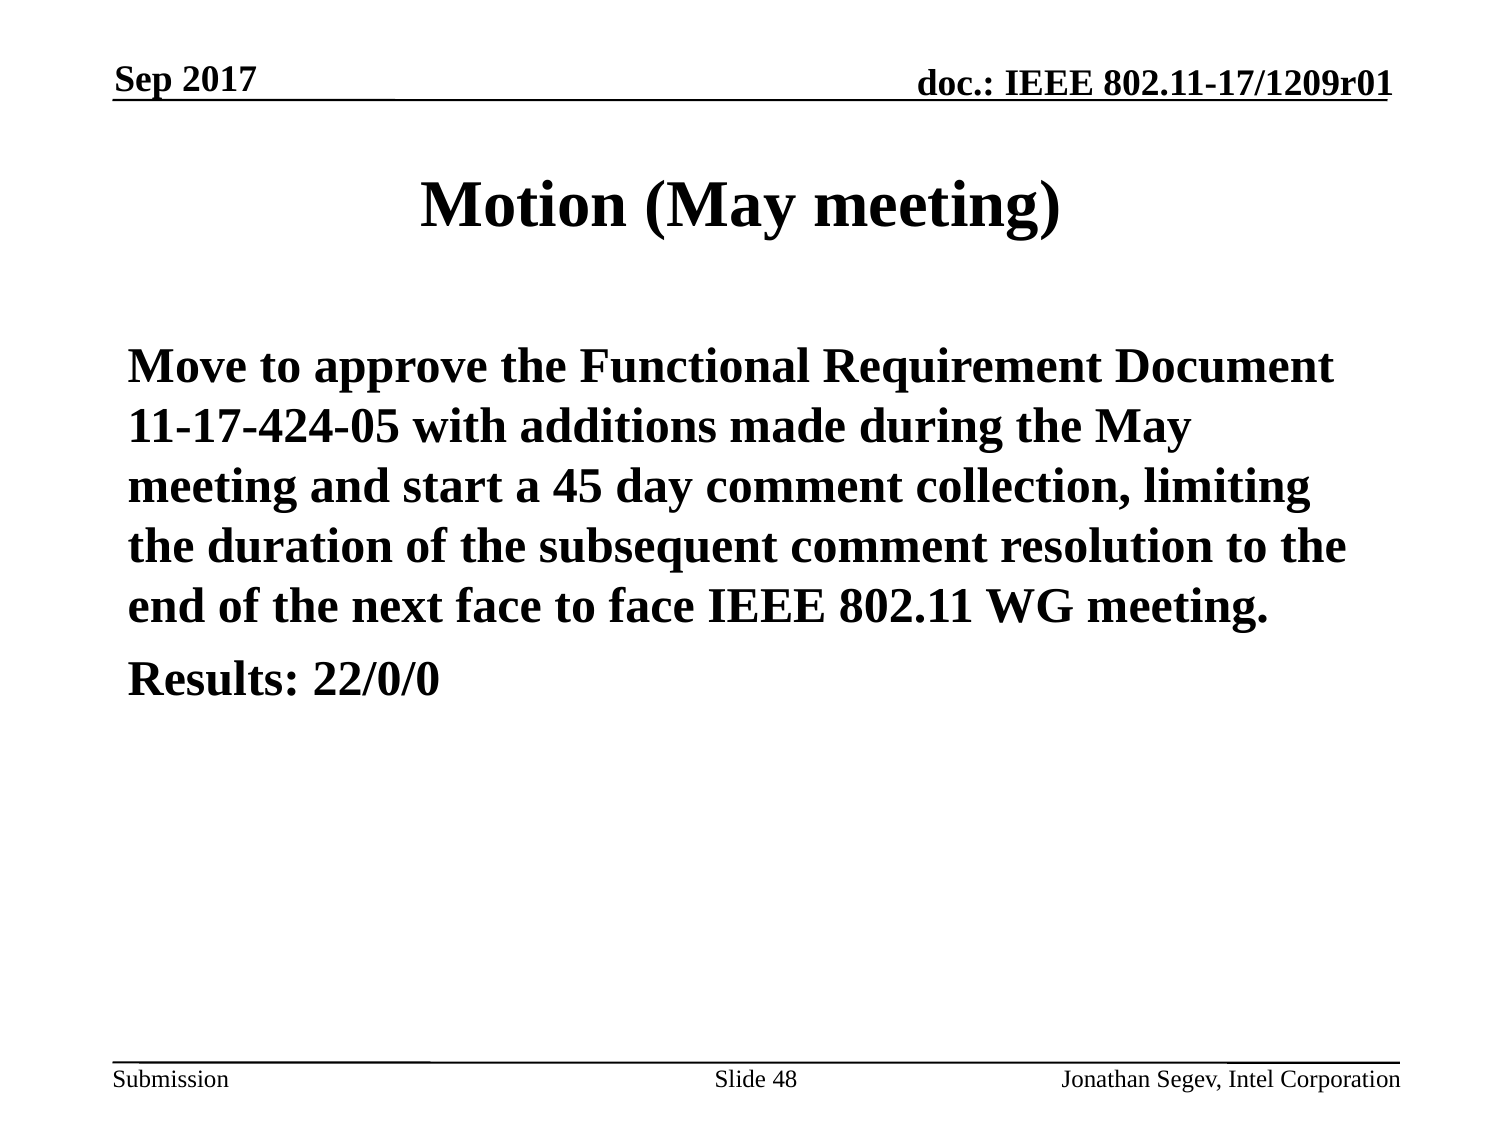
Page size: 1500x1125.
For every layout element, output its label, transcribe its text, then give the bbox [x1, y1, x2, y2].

title Motion (May meeting) [112, 112, 1388, 288]
slide_number Slide 48 [712, 1061, 800, 1123]
footer Jonathan Segev, Intel Corporation [878, 1061, 1402, 1093]
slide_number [114, 54, 423, 100]
list Move to approve the Functional Requirement Document 11-17-424-05 with additions made during the May meeting and start a 45 day comment collection, limiting the duration of the subsequent comment resolution to the end of the next face to face IEEE 802.11 WG meeting. Results: 22/0/0 [112, 324, 1388, 1000]
